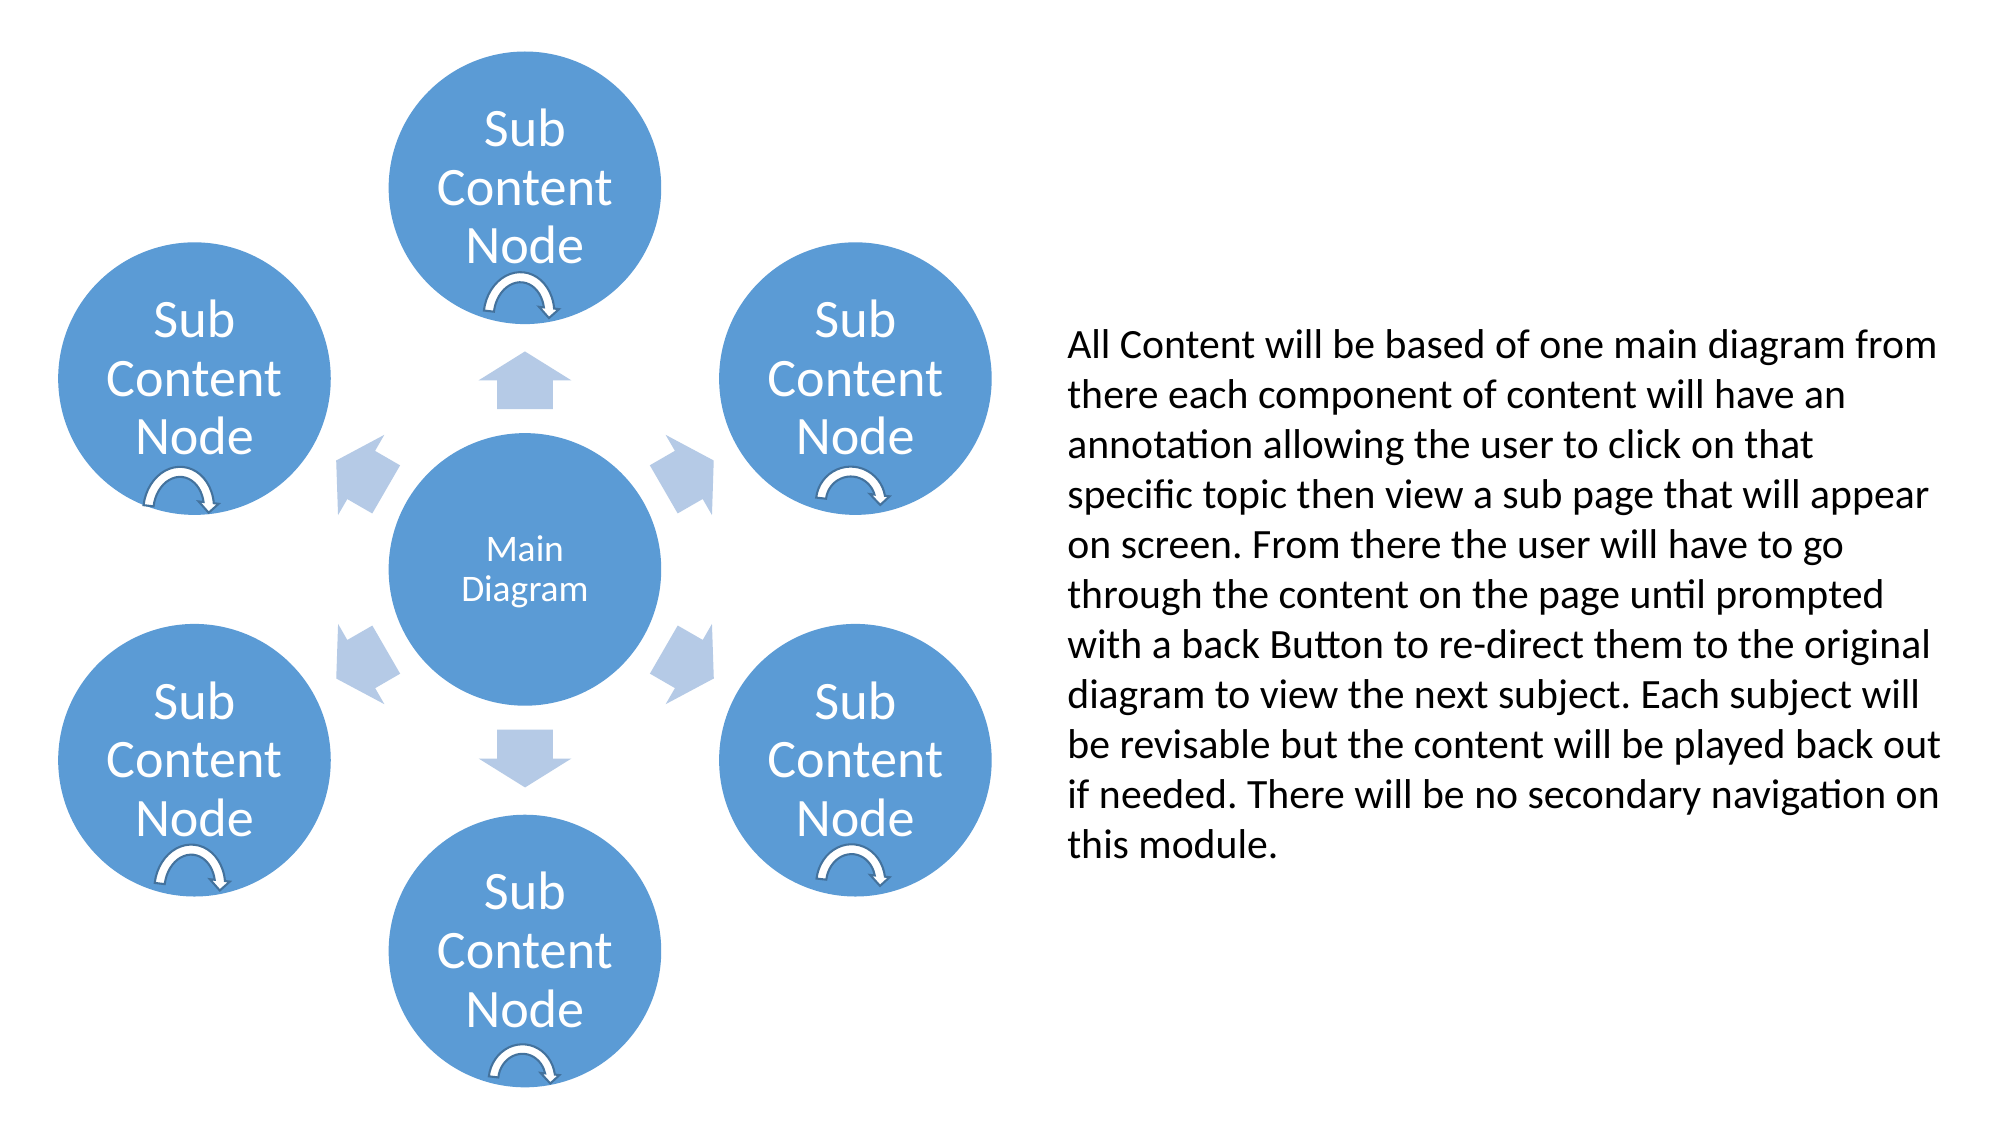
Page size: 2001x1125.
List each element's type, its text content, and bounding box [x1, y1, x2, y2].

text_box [0, 50, 1343, 1089]
text_box All Content will be based of one main diagram from there each component of content will have an annotation allowing the user to click on that specific topic then view a sub page that will appear on screen. From there the user will have to go through the content on the page until prompted with a back Button to re-direct them to the original diagram to view the next subject. Each subject will be revisable but the content will be played back out if needed. There will be no secondary navigation on this module. [1343, 309, 1960, 875]
